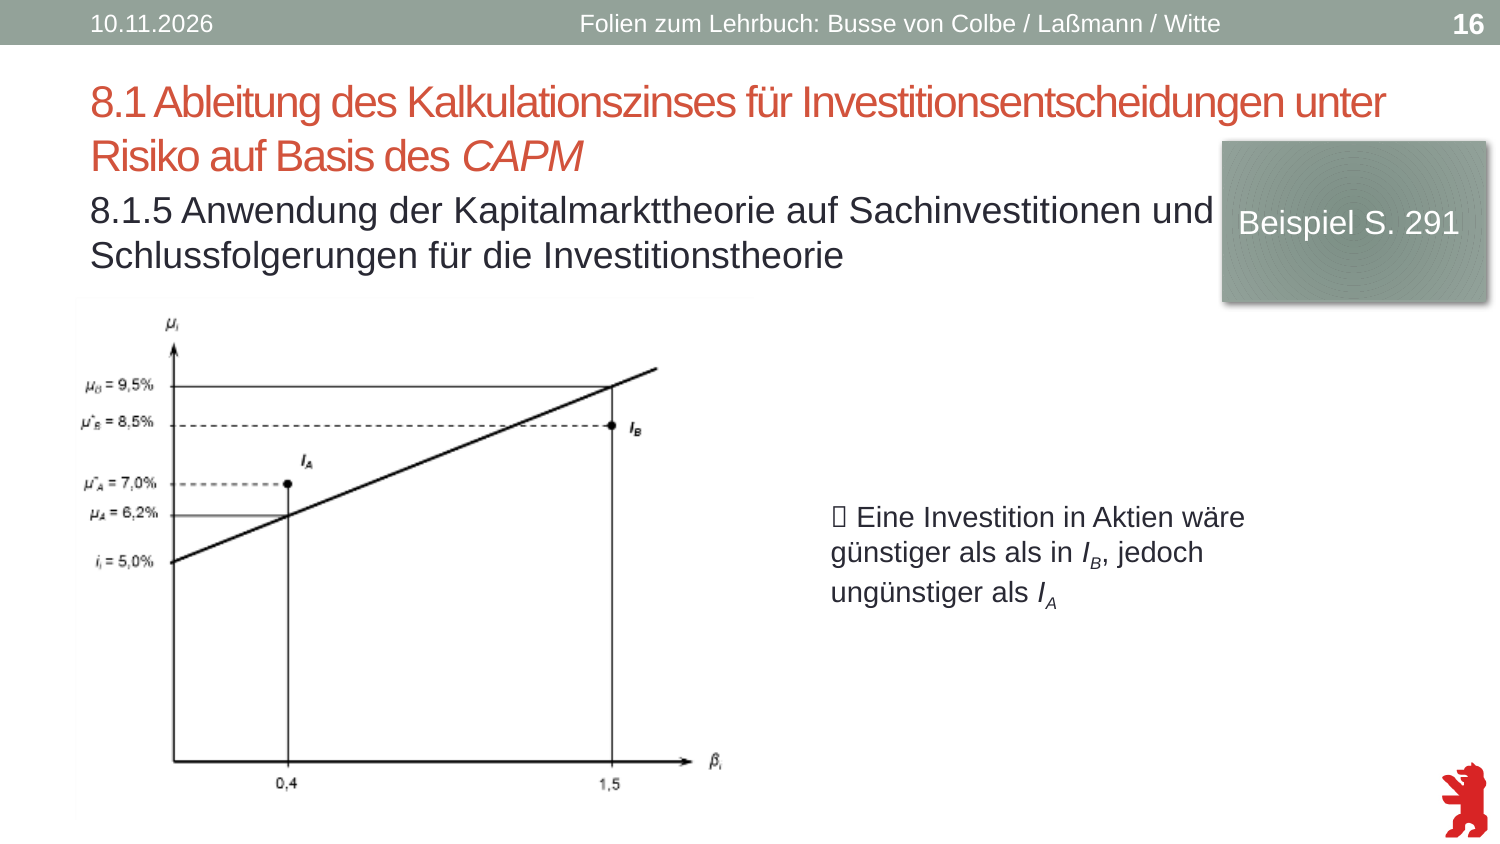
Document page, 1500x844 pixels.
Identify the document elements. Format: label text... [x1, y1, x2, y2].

footer Folien zum Lehrbuch: Busse von Colbe / Laßmann / Witte [562, 2, 1238, 43]
picture [74, 297, 754, 821]
slide_number 16 [1325, 2, 1500, 43]
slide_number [75, 2, 550, 43]
picture [1434, 760, 1500, 844]
text_box  Eine Investition in Aktien wäre günstiger als als in IB, jedoch ungünstiger als IA [815, 490, 1326, 620]
text_box 8.1.5 Anwendung der Kapitalmarkttheorie auf Sachinvestitionen und Schlussfolgerungen für die Investitionstheorie [74, 178, 1219, 284]
text_box Beispiel S. 291 [1222, 141, 1486, 302]
title 8.1 Ableitung des Kalkulationszinses für Investitionsentscheidungen unter Risiko auf Basis des CAPM [75, 65, 1425, 178]
